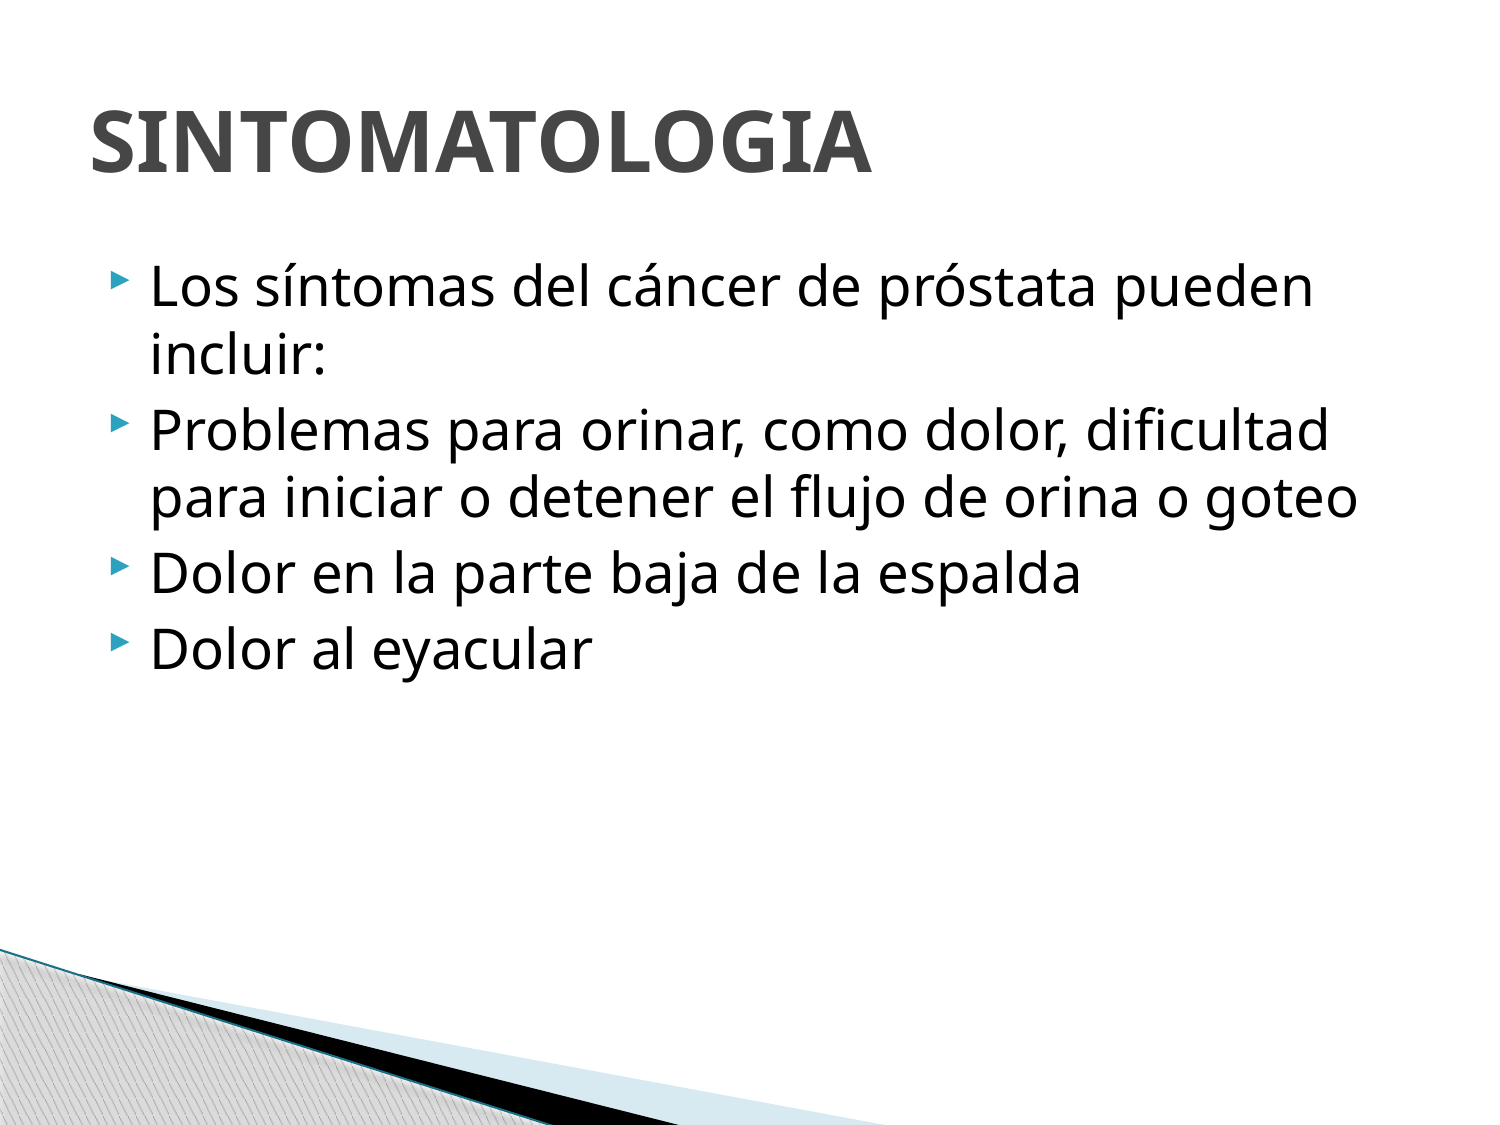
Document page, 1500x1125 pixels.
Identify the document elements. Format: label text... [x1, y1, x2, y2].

title SINTOMATOLOGIA [75, 45, 1425, 233]
list Los síntomas del cáncer de próstata pueden incluir: Problemas para orinar, como dolor, dificultad para iniciar o detener el flujo de orina o goteo Dolor en la parte baja de la espalda Dolor al eyacular [75, 243, 1425, 986]
